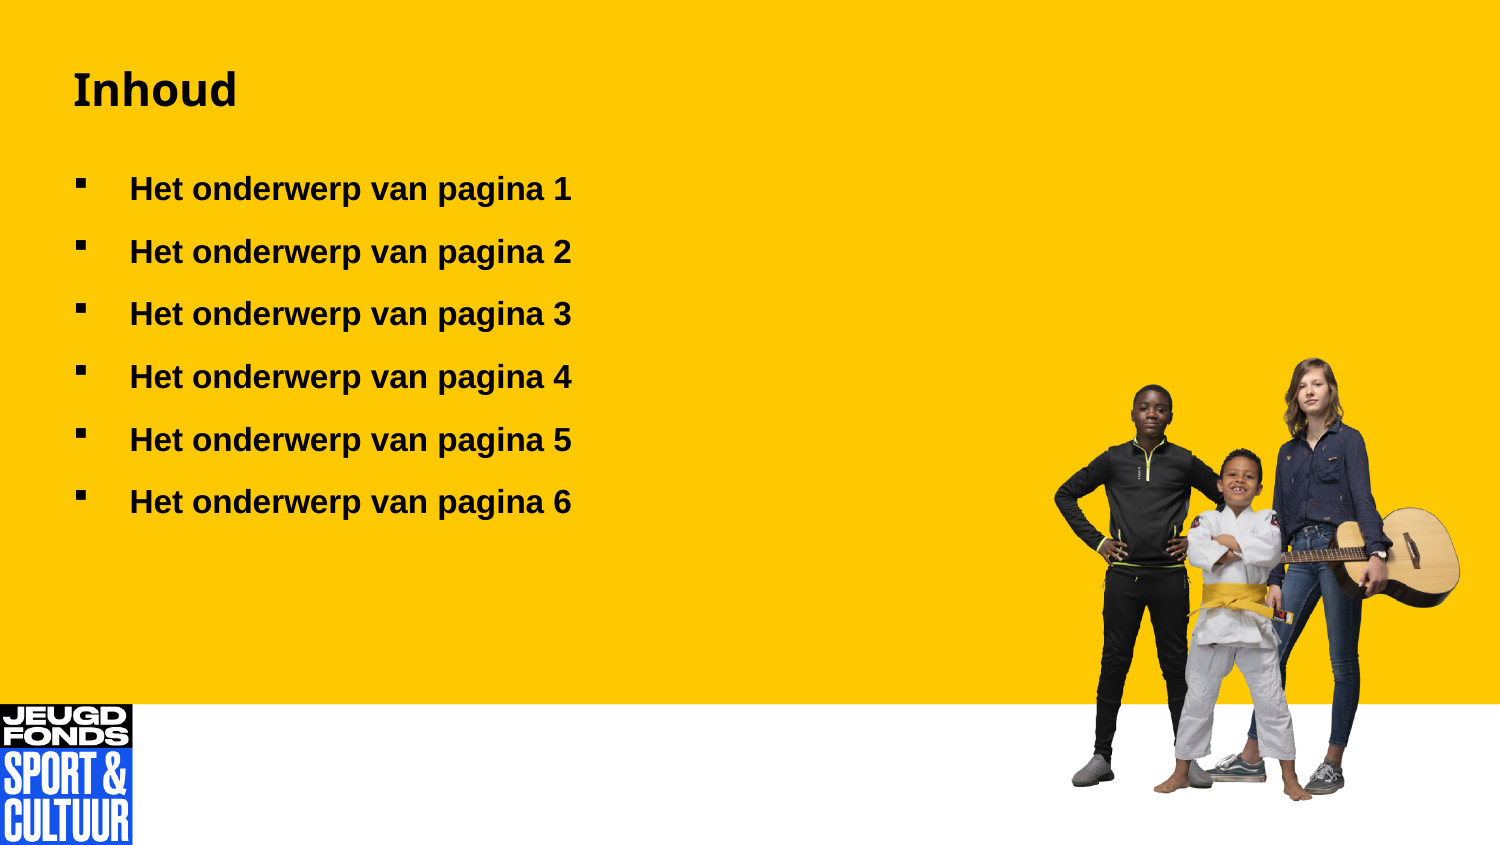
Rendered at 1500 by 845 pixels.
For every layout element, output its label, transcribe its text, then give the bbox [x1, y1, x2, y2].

text_box Inhoud [73, 60, 1128, 119]
picture [0, 0, 1500, 845]
list Het onderwerp van pagina 1 Het onderwerp van pagina 2 Het onderwerp van pagina 3 Het onderwerp van pagina 4 Het onderwerp van pagina 5 Het onderwerp van pagina 6 [73, 151, 1128, 674]
